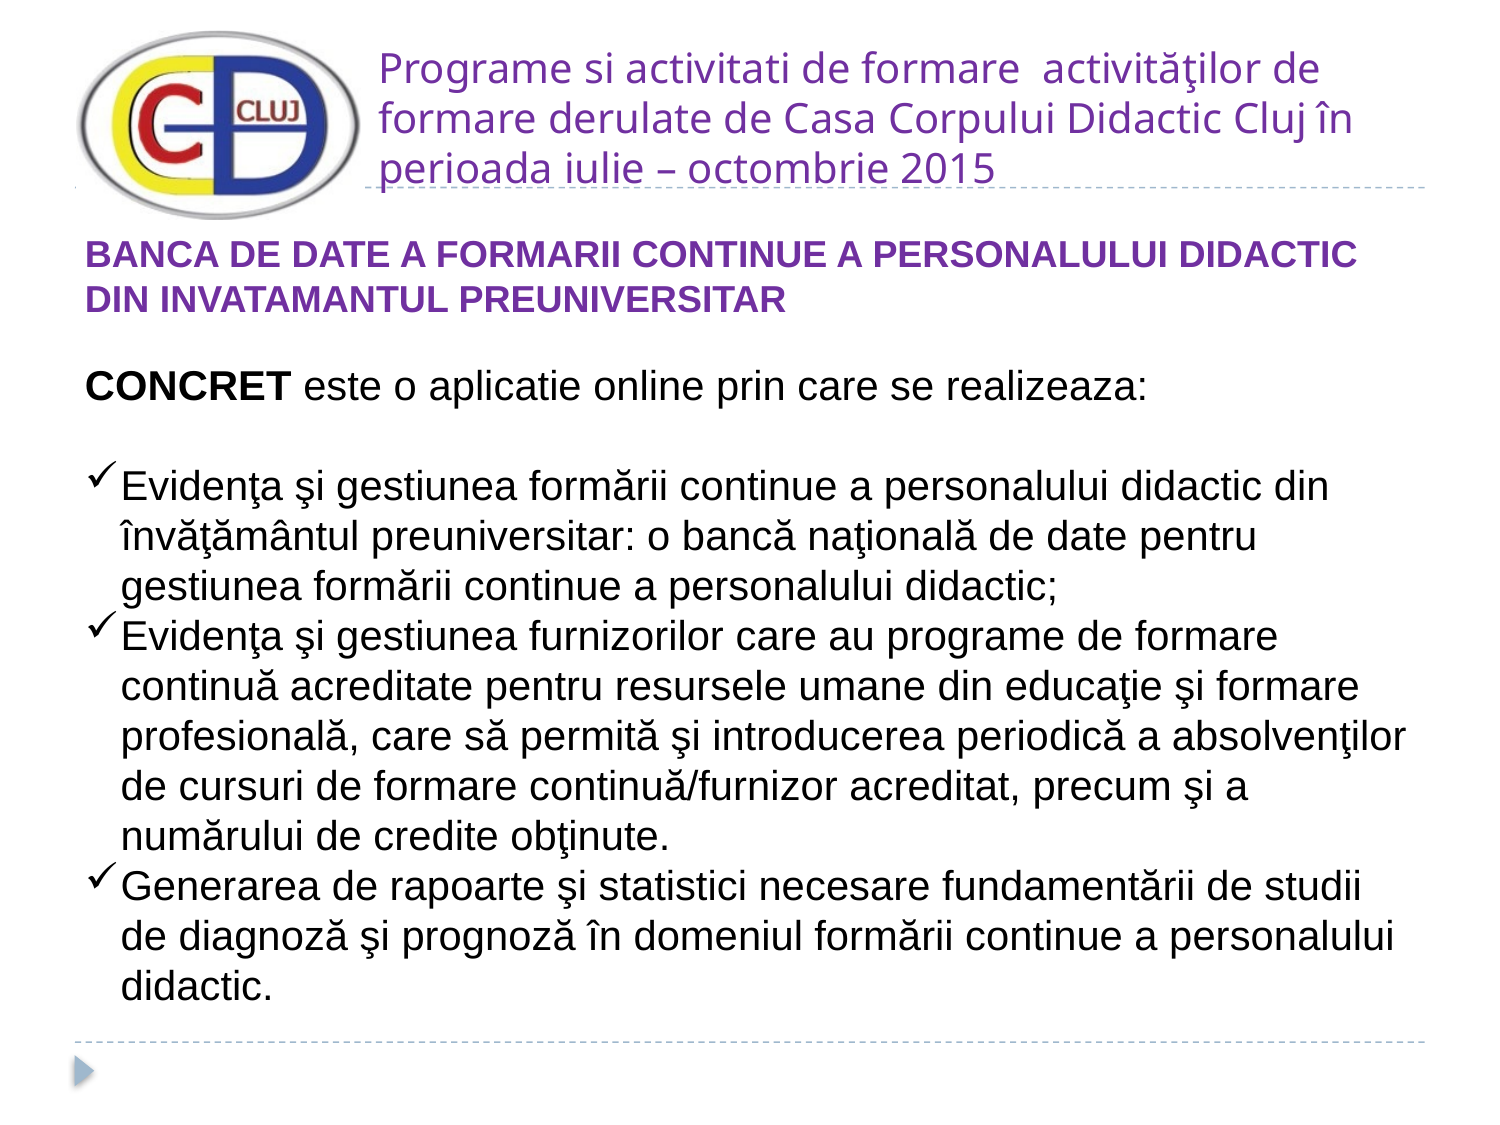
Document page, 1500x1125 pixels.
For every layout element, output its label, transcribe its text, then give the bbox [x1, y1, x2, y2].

text_box CONCRET este o aplicatie online prin care se realizeaza: Evidenţa şi gestiunea formării continue a personalului didactic din învăţământul preuniversitar: o bancă naţională de date pentru gestiunea formării continue a personalului didactic; Evidenţa şi gestiunea furnizorilor care au programe de formare continuă acreditate pentru resursele umane din educaţie şi formare profesională, care să permită şi introducerea periodică a absolvenţilor de cursuri de formare continuă/furnizor acreditat, precum şi a numărului de credite obţinute. Generarea de rapoarte şi statistici necesare fundamentării de studii de diagnoză şi prognoză în domeniul formării continue a personalului didactic. [70, 351, 1430, 1017]
picture [76, 30, 361, 220]
title Programe si activitati de formare activităţilor de formare derulate de Casa Corpului Didactic Cluj în perioada iulie – octombrie 2015 [363, 45, 1425, 200]
text_box BANCA DE DATE A FORMARII CONTINUE A PERSONALULUI DIDACTIC DIN INVATAMANTUL PREUNIVERSITAR [70, 222, 1430, 328]
